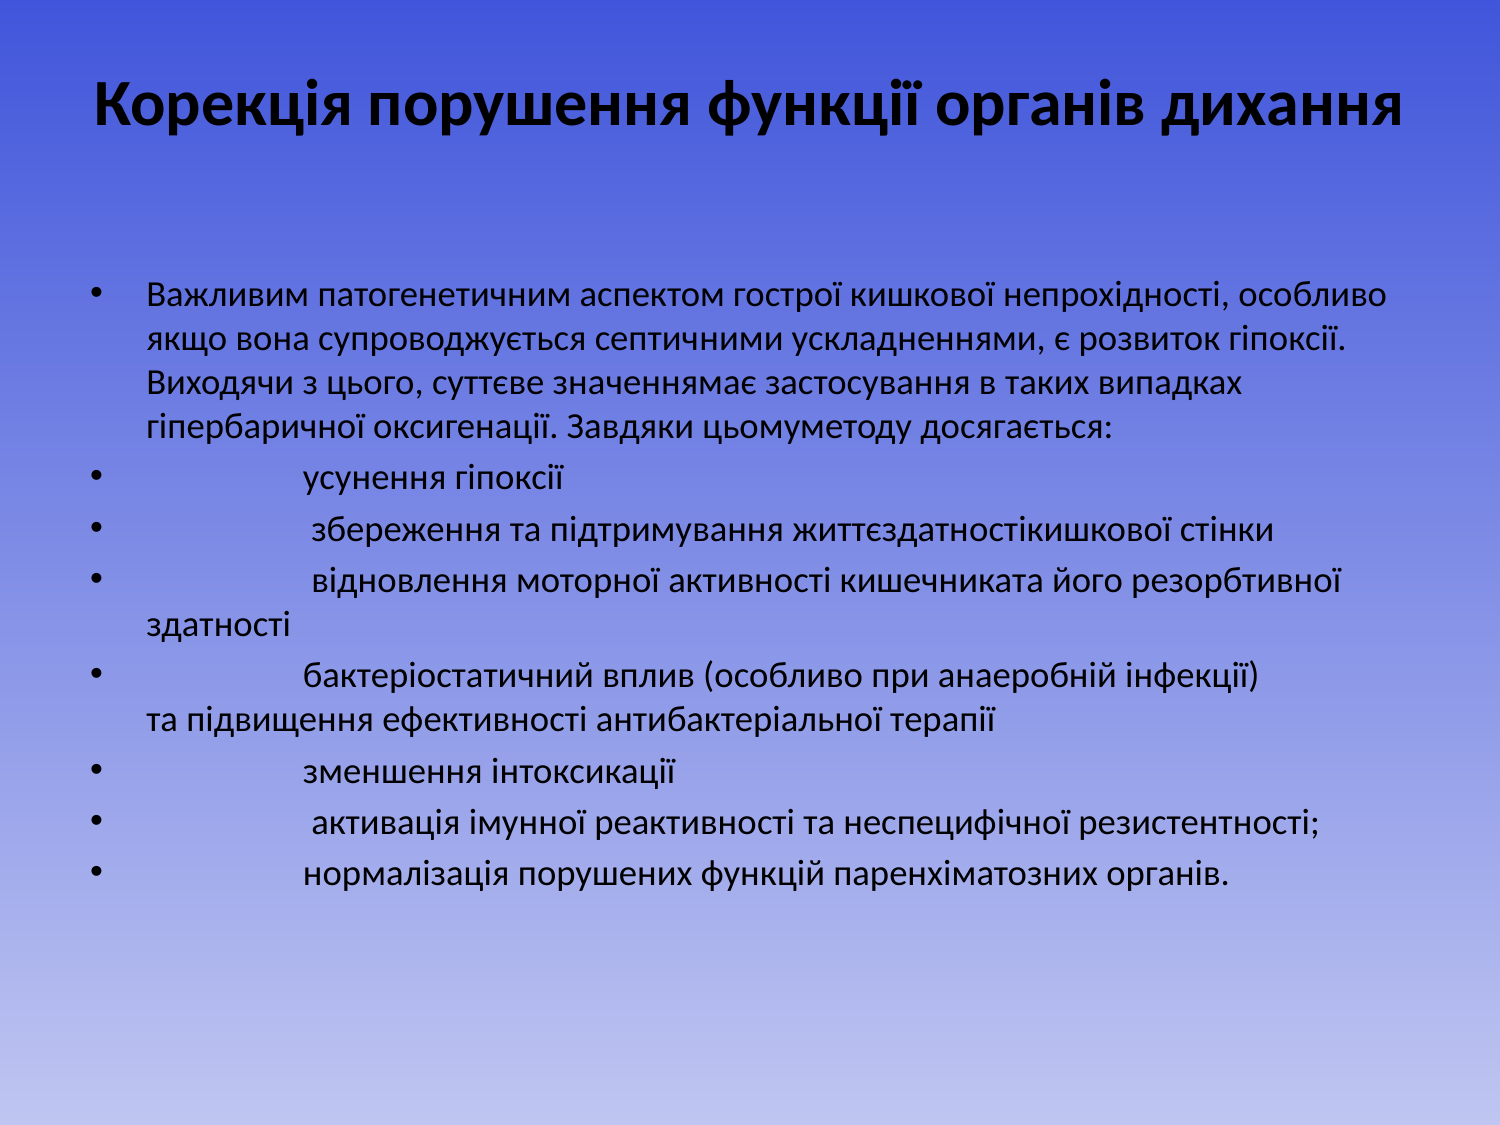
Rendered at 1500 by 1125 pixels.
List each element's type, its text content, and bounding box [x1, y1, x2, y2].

list Важливим патогенетичним аспектом гострої кишкової непрохідності, особливо якщо вона супроводжується септич­ними ускладненнями, є розвиток гіпоксії. Виходячи з цього, суттєве зна­ченнямає застосування в таких випадках гіпербаричної оксигенації. Зав­дяки цьомуметоду досягається: усунення гіпоксії збереження та підтримування життєздатностікишкової стінки відновлення моторної активності кишечниката його резорбтивної здатності бактеріостатичний вплив (особливо при анаеробній інфекції) та підвищення ефективності антибактеріальної терапії зменшення інтоксикації активація імунної реактивності та неспецифічної резистентності; нормалізація порушених функцій паренхіматозних органів. [75, 262, 1425, 1005]
title Корекція порушення функції органів дихання [75, 45, 1425, 233]
